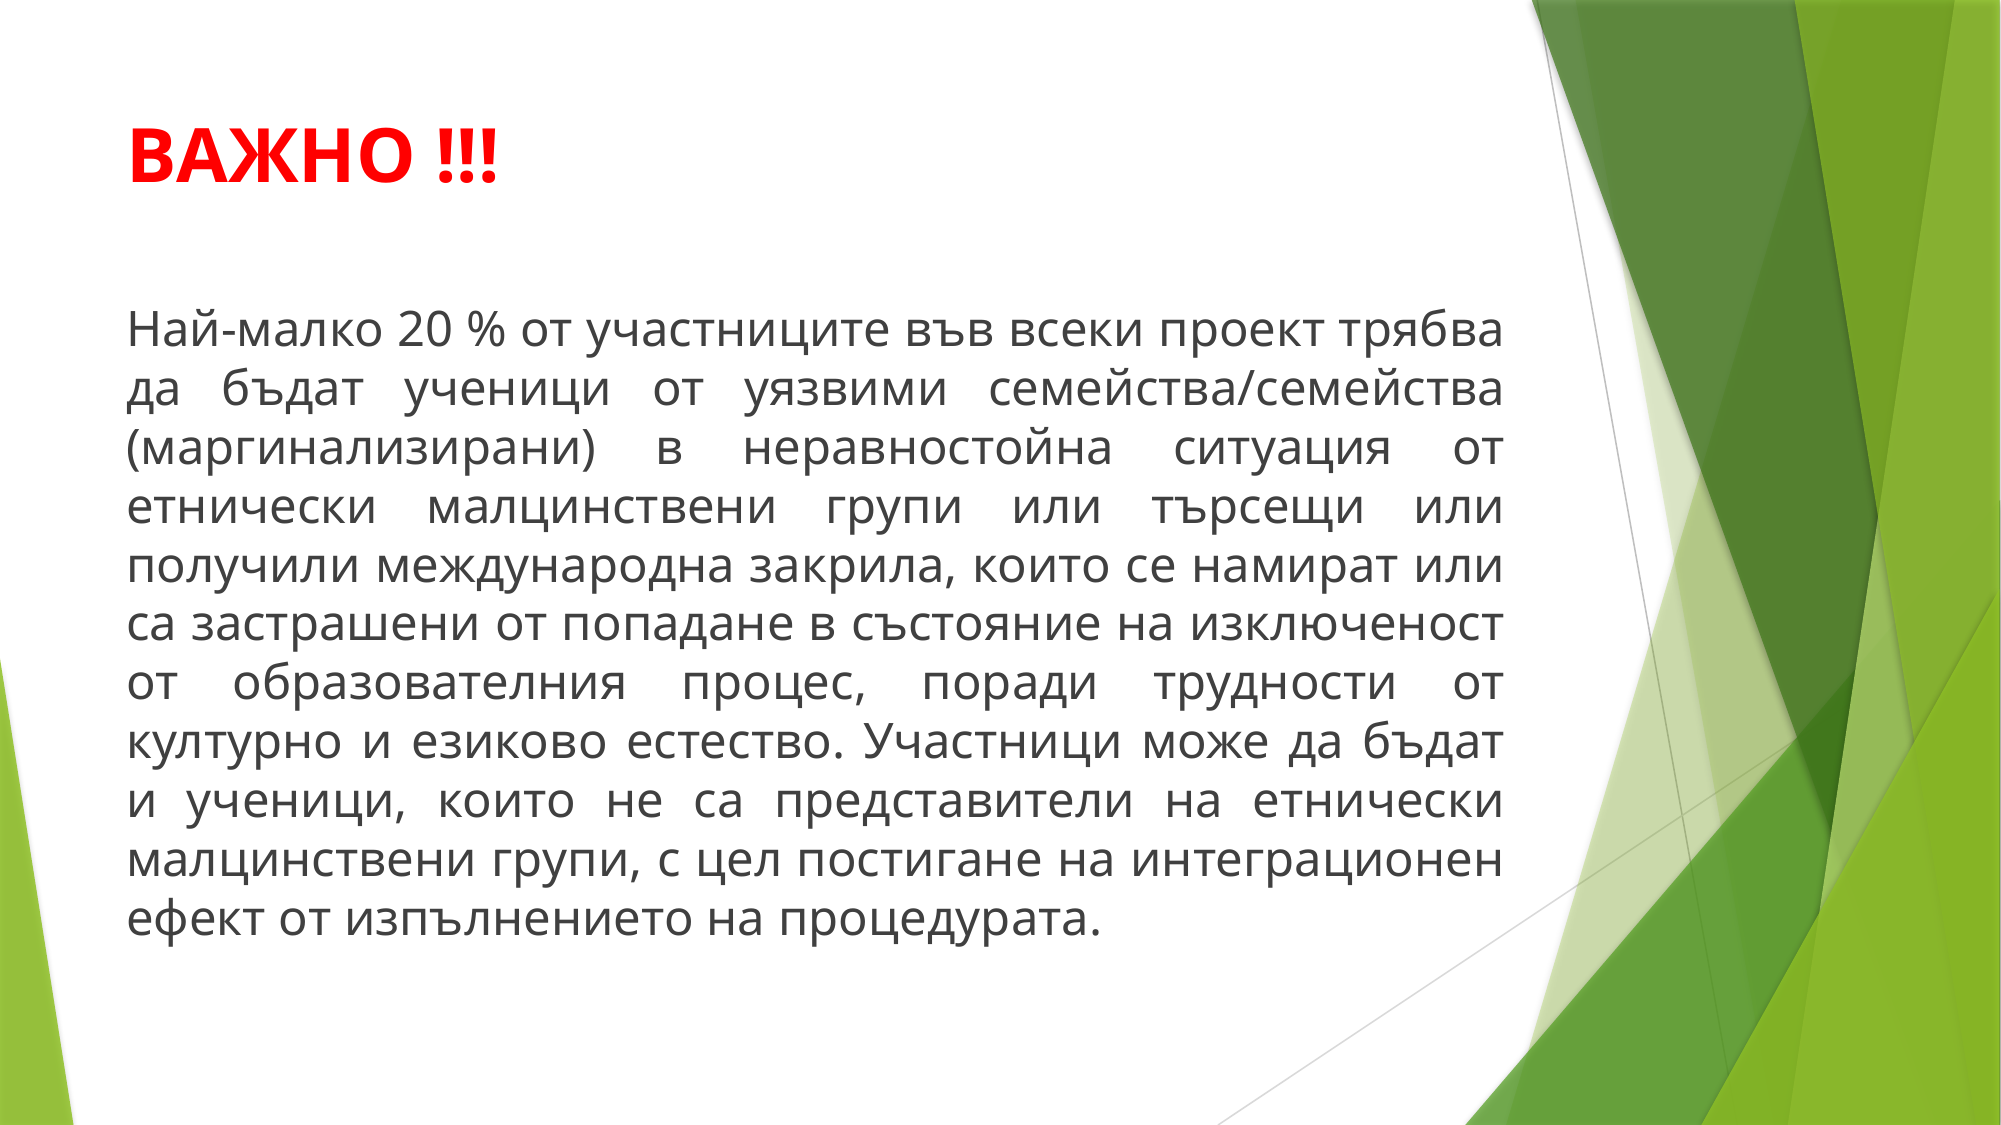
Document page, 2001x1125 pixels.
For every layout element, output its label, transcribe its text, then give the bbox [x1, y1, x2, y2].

list Най-малко 20 % от участниците във всеки проект трябва да бъдат ученици от уязвими семейства/семейства (маргинализирани) в неравностойна ситуация от етнически малцинствени групи или търсещи или получили международна закрила, които се намират или са застрашени от попадане в състояние на изключеност от образователния процес, поради трудности от културно и езиково естество. Участници може да бъдат и ученици, които не са представители на етнически малцинствени групи, с цел постигане на интеграционен ефект от изпълнението на процедурата. [111, 211, 1522, 1064]
title ВАЖНО !!! [111, 99, 1522, 211]
